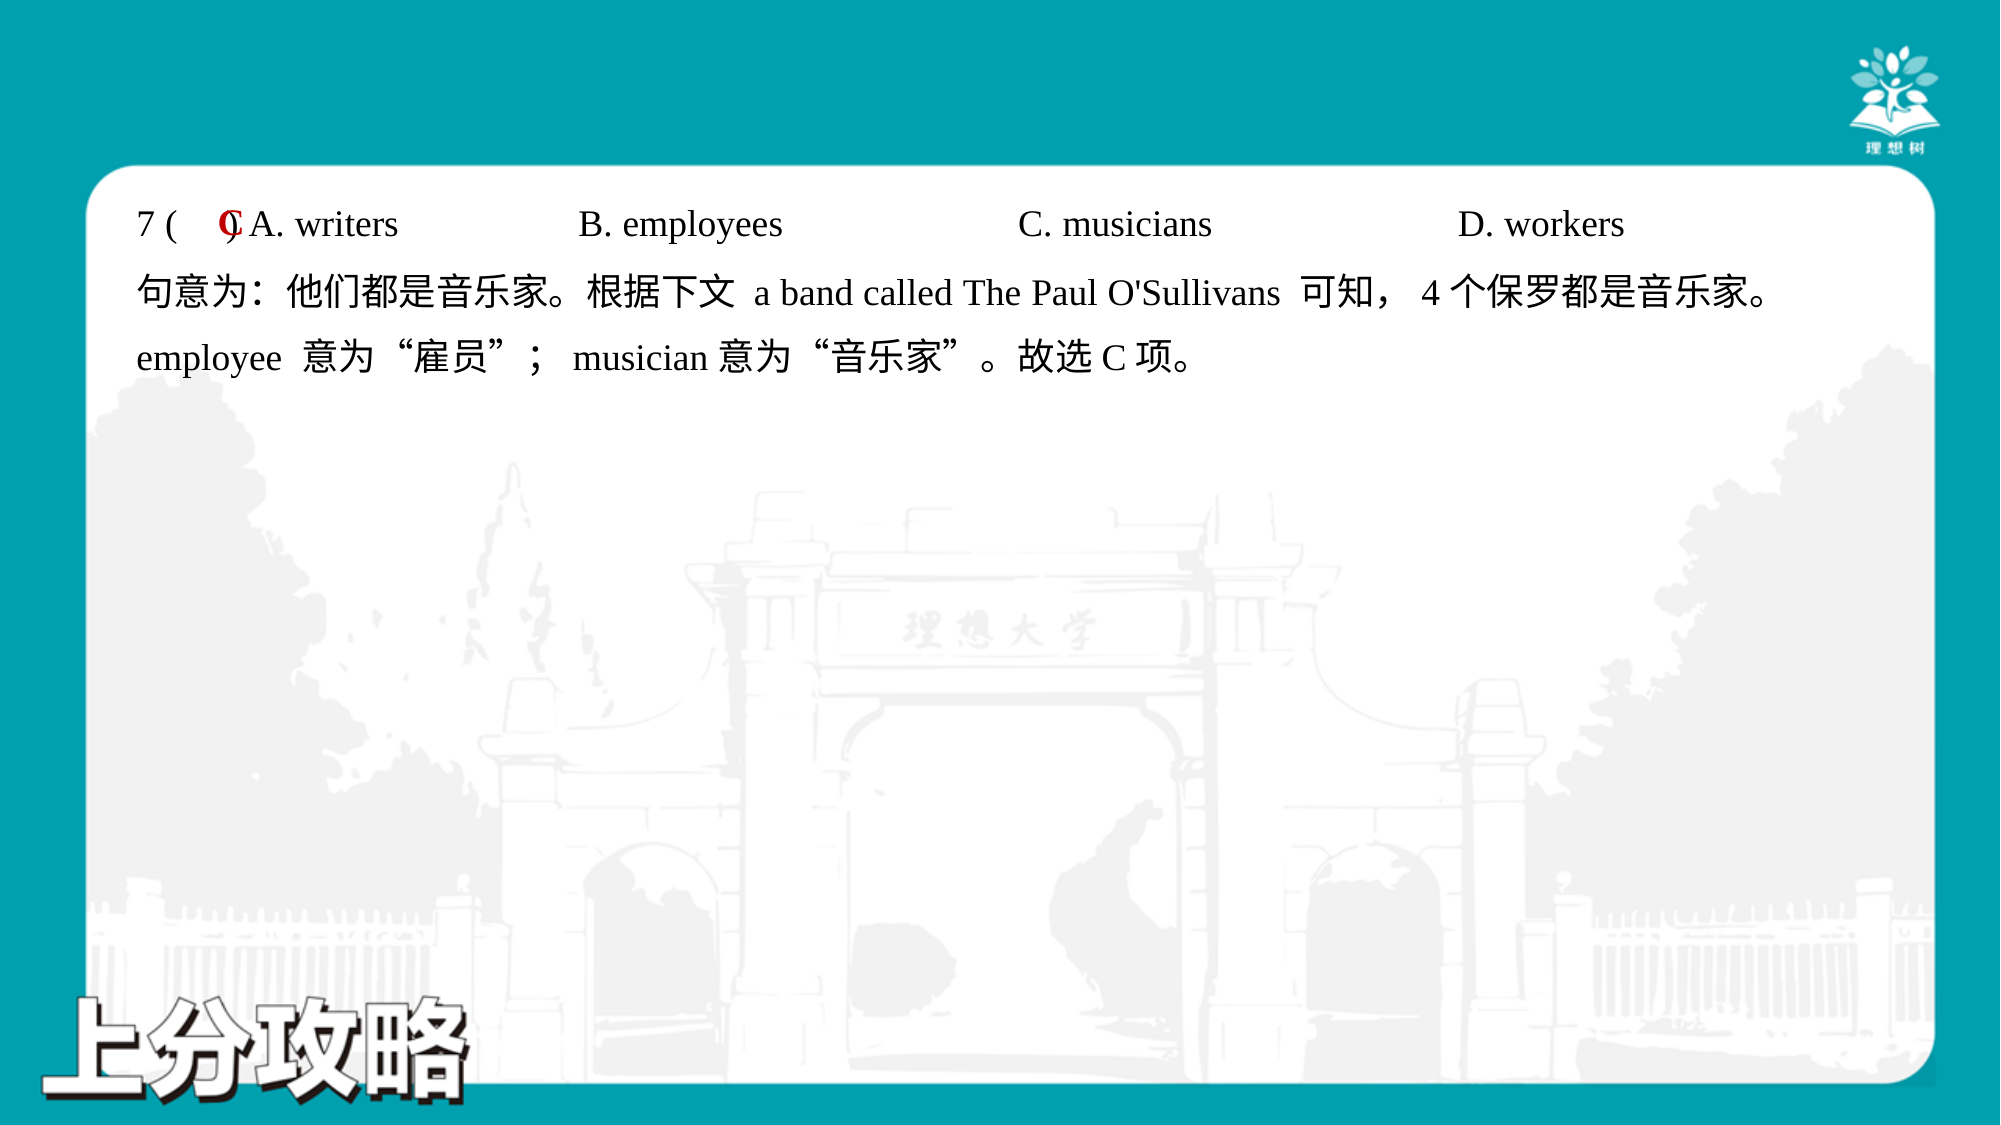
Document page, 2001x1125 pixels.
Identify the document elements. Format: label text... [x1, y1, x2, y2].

picture [0, 0, 2000, 1125]
text_box 句意为：他们都是音乐家。根据下文 a band called The Paul O'Sullivans 可知，4个保罗都是音乐家。 employee 意为“雇员”；musician意为“音乐家”。故选C项。 [136, 244, 1865, 371]
text_box 7 ( ) A. writers B. employees C. musicians D. workers [136, 176, 1865, 237]
text_box C [204, 176, 259, 236]
